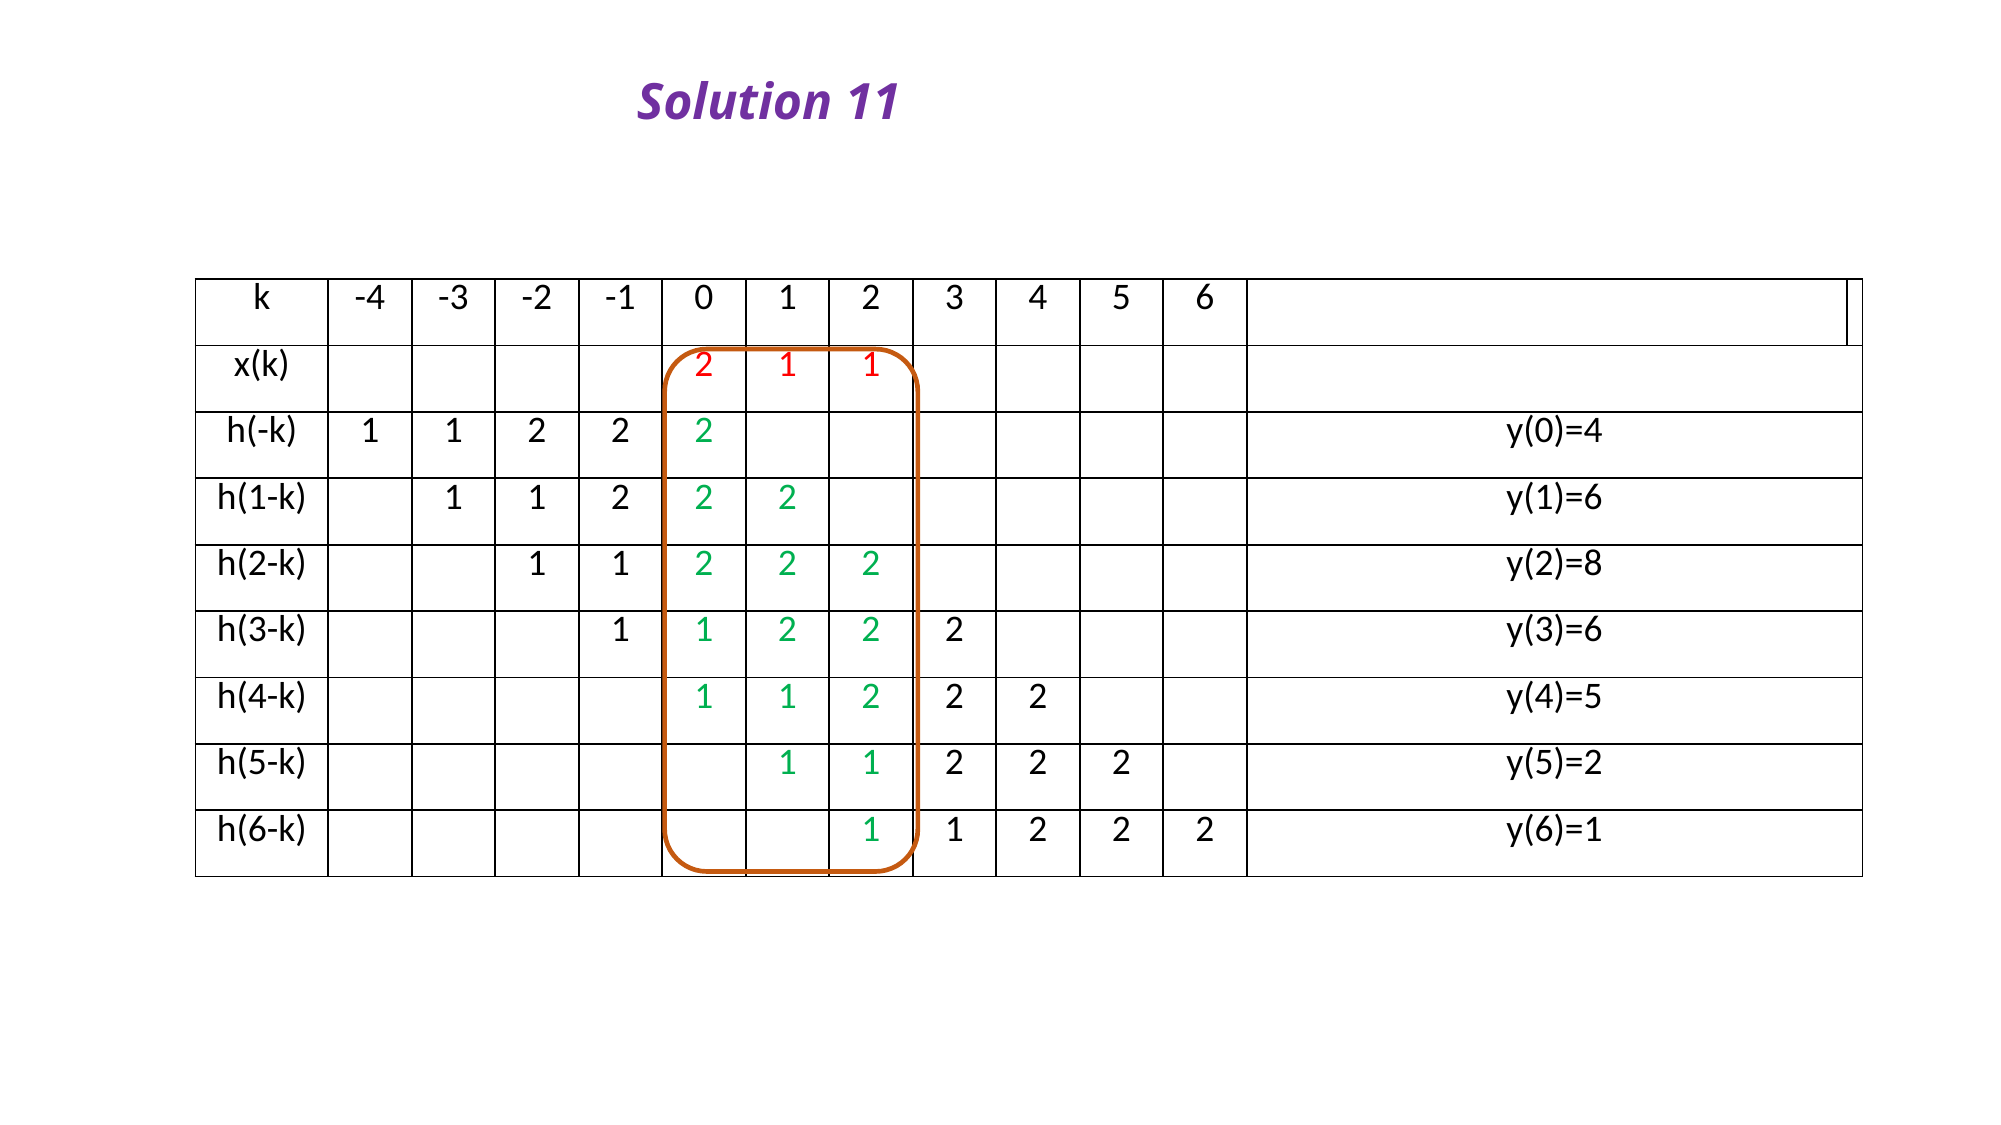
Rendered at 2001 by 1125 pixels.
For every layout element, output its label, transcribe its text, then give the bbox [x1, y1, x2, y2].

table_header 5 [1081, 280, 1162, 345]
table_header 3 [914, 280, 995, 345]
table_cell [580, 811, 661, 876]
table_cell [329, 811, 411, 876]
table_cell y(3)=6 [1248, 612, 1862, 677]
table_cell 1 [830, 854, 912, 876]
table_cell [1164, 346, 1246, 411]
table_cell 1 [580, 612, 661, 677]
table_cell [413, 612, 494, 677]
table_cell [914, 346, 995, 411]
table_cell y(4)=5 [1248, 678, 1862, 743]
table_cell 2 [997, 745, 1079, 809]
table_cell h(3-k) [196, 612, 327, 677]
table_header -1 [580, 280, 661, 345]
table_header -4 [329, 280, 411, 345]
table_cell [1164, 678, 1246, 743]
table_cell [919, 413, 995, 477]
table_cell [329, 546, 411, 610]
table_cell 2 [1164, 811, 1246, 876]
table_cell [413, 546, 494, 610]
table_header 4 [997, 280, 1079, 345]
table_cell 1 [413, 479, 494, 544]
table_cell h(1-k) [196, 479, 327, 544]
table_header [1248, 280, 1846, 345]
table_cell [997, 546, 1079, 610]
table_cell h(-k) [196, 413, 327, 477]
table_cell 1 [413, 413, 494, 477]
table_cell y(0)=4 [1248, 413, 1862, 477]
table_cell 1 [580, 546, 661, 610]
table_cell [413, 346, 494, 411]
table_cell [1081, 678, 1162, 743]
table_cell 2 [919, 745, 995, 809]
table_cell [496, 678, 578, 743]
table_cell h(4-k) [196, 678, 327, 743]
table_header 1 [747, 280, 828, 345]
table_cell [997, 479, 1079, 544]
table_cell [413, 745, 494, 809]
table_cell [1081, 479, 1162, 544]
table_cell [329, 612, 411, 677]
table_cell [413, 811, 494, 876]
table_cell 1 [914, 811, 995, 876]
table_cell [997, 413, 1079, 477]
table_cell 2 [919, 678, 995, 743]
table_cell [1081, 546, 1162, 610]
table_cell [1081, 346, 1162, 411]
table_cell [1164, 413, 1246, 477]
table_cell [580, 346, 661, 411]
table_cell [329, 479, 411, 544]
table_cell [1081, 612, 1162, 677]
table_cell [663, 836, 745, 876]
table_cell h(6-k) [196, 811, 327, 876]
table_cell 2 [919, 612, 995, 677]
table_cell [1164, 745, 1246, 809]
table_cell [919, 479, 995, 544]
table_header -2 [496, 280, 578, 345]
table_cell y(1)=6 [1248, 479, 1862, 544]
table_header -3 [413, 280, 494, 345]
table_cell h(5-k) [196, 745, 327, 809]
table_cell [413, 678, 494, 743]
table_cell 2 [997, 811, 1079, 876]
text_box [663, 347, 919, 873]
table_header 2 [830, 280, 912, 345]
table_cell 2 [1081, 811, 1162, 876]
table_header [1848, 280, 1862, 345]
table_cell 2 [997, 678, 1079, 743]
table_cell [329, 346, 411, 411]
table_cell [580, 678, 661, 743]
table_cell [329, 678, 411, 743]
table_cell [919, 546, 995, 610]
table_cell 1 [496, 546, 578, 610]
table_cell [329, 745, 411, 809]
text_box Solution 11 [622, 57, 916, 137]
table_cell [1081, 413, 1162, 477]
table_cell 2 [580, 413, 661, 477]
table_cell [496, 745, 578, 809]
table_cell [1248, 346, 1862, 411]
table_cell [496, 346, 578, 411]
table_cell [1164, 546, 1246, 610]
table_cell 1 [830, 346, 912, 366]
table_cell 2 [1081, 745, 1162, 809]
table_cell 2 [496, 413, 578, 477]
table_cell [496, 612, 578, 677]
table_header k [196, 280, 327, 345]
table_header 0 [663, 280, 745, 345]
table_cell y(6)=1 [1248, 811, 1862, 876]
table_cell [997, 612, 1079, 677]
table_cell [580, 745, 661, 809]
table_header 6 [1164, 280, 1246, 345]
table_cell [997, 346, 1079, 411]
table_cell 1 [496, 479, 578, 544]
table_cell h(2-k) [196, 546, 327, 610]
table_cell y(2)=8 [1248, 546, 1862, 610]
table_cell x(k) [196, 346, 327, 411]
table_cell 2 [580, 479, 661, 544]
table_cell 1 [329, 413, 411, 477]
table_cell y(5)=2 [1248, 745, 1862, 809]
table_cell [1164, 479, 1246, 544]
table_cell [1164, 612, 1246, 677]
table_cell [496, 811, 578, 876]
table_cell 2 [663, 346, 745, 385]
